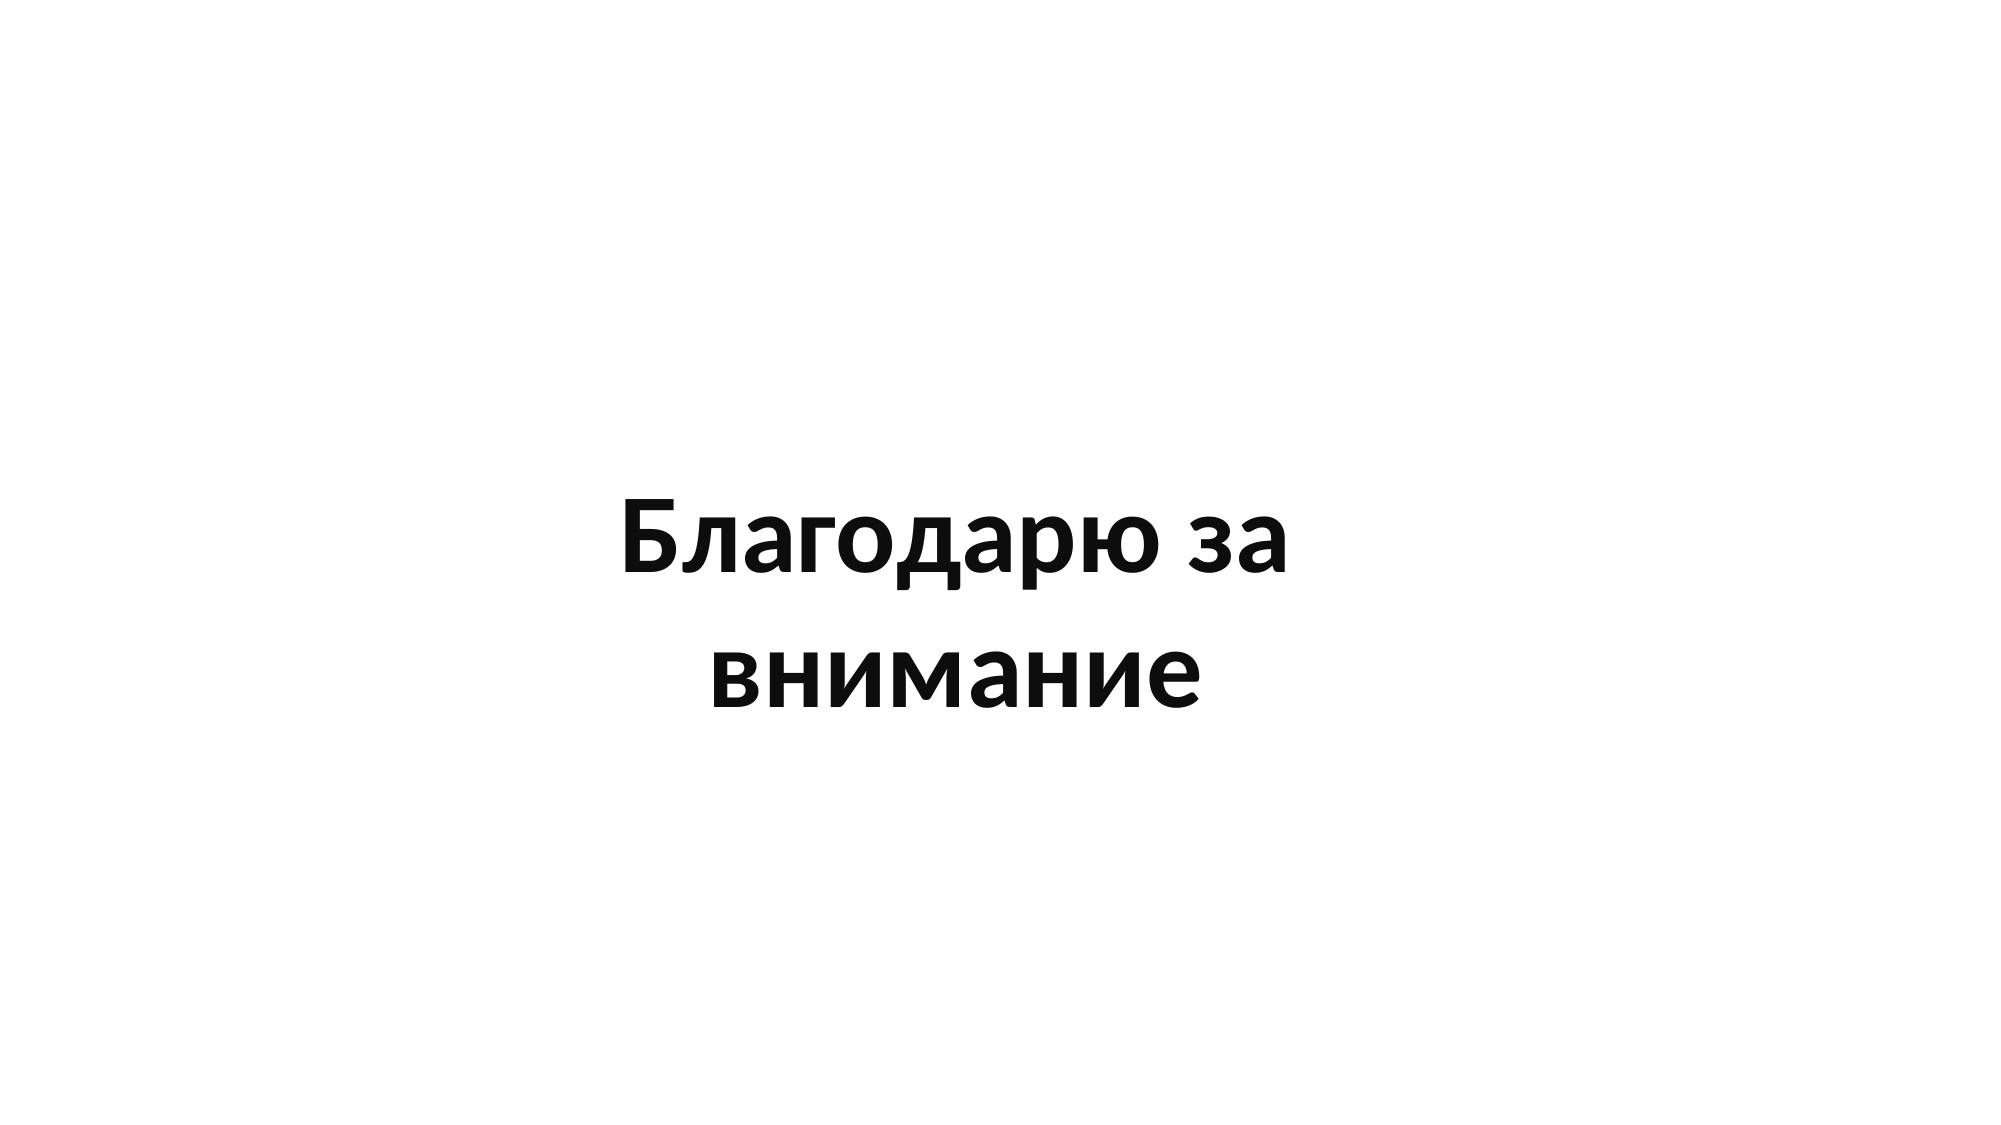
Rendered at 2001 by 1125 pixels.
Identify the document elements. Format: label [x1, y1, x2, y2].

text_box [384, 452, 1527, 738]
